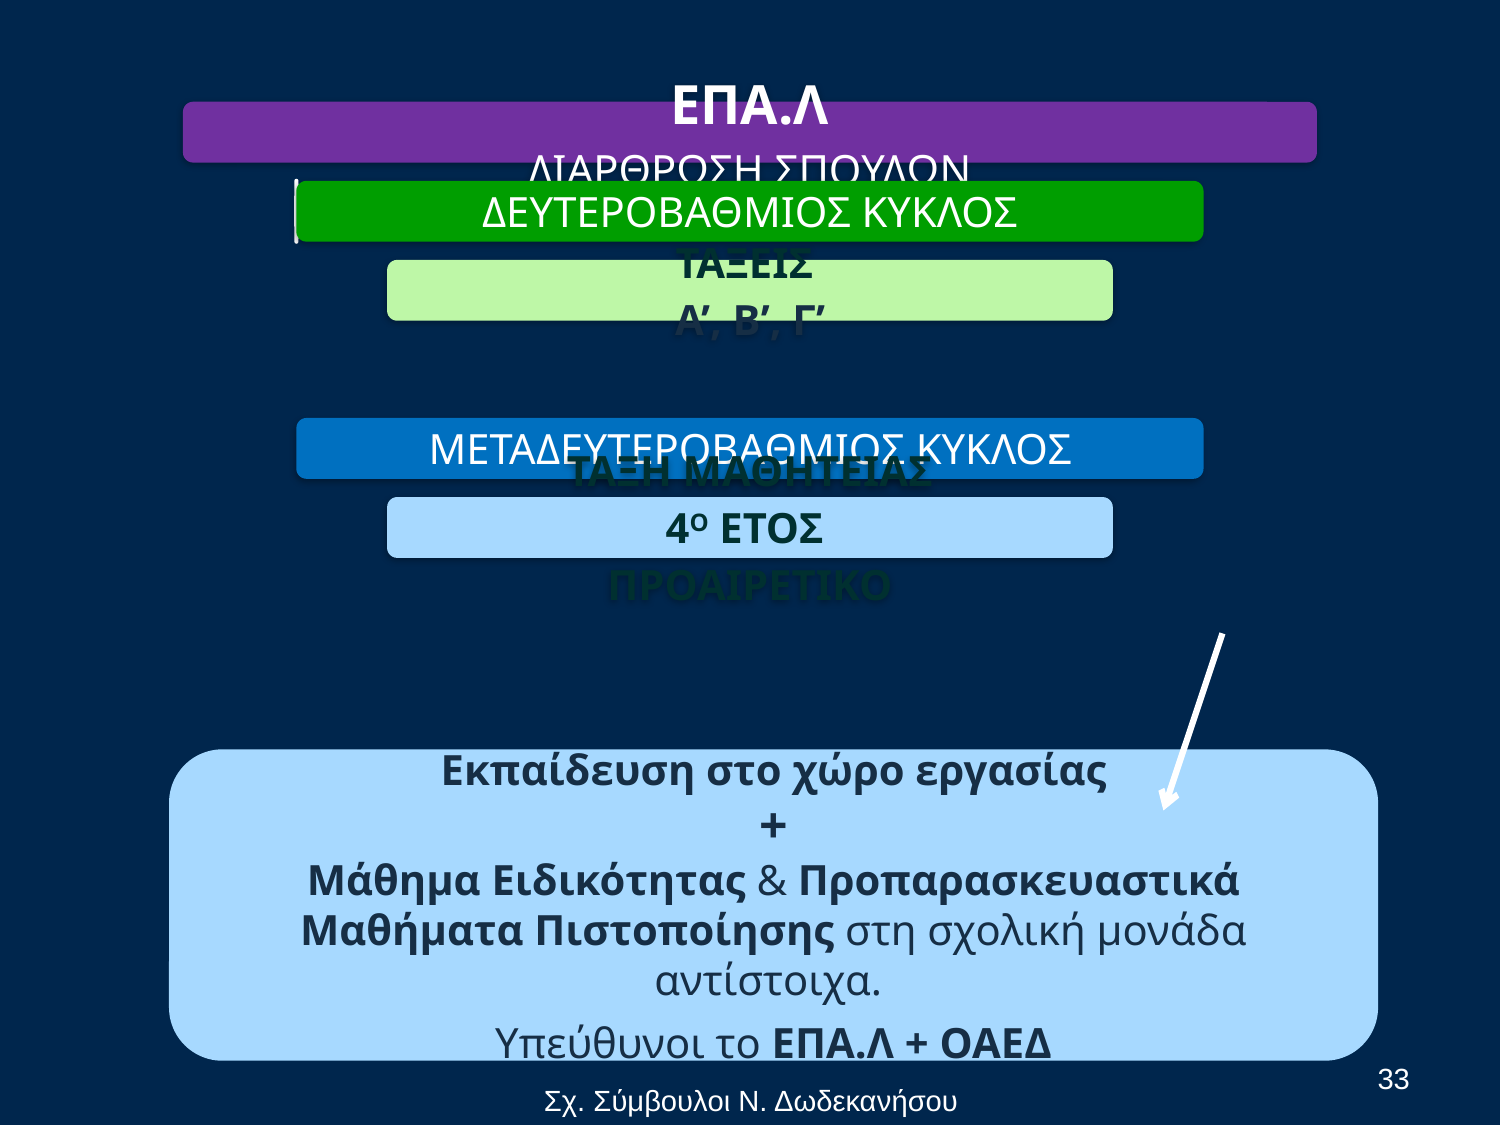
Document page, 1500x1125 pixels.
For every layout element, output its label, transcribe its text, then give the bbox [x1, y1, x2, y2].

footer Σχ. Σύμβουλοι Ν. Δωδεκανήσου [513, 1061, 989, 1125]
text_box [1163, 633, 1223, 811]
slide_number 33 [1074, 1024, 1426, 1103]
text_box Εκπαίδευση στο χώρο εργασίας + Μάθημα Ειδικότητας & Προπαρασκευαστικά Μαθήματα Πιστοποίησης στη σχολική μονάδα αντίστοιχα. Υπεύθυνοι το ΕΠΑ.Λ + ΟΑΕΔ [168, 749, 1379, 1061]
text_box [41, 101, 1459, 717]
